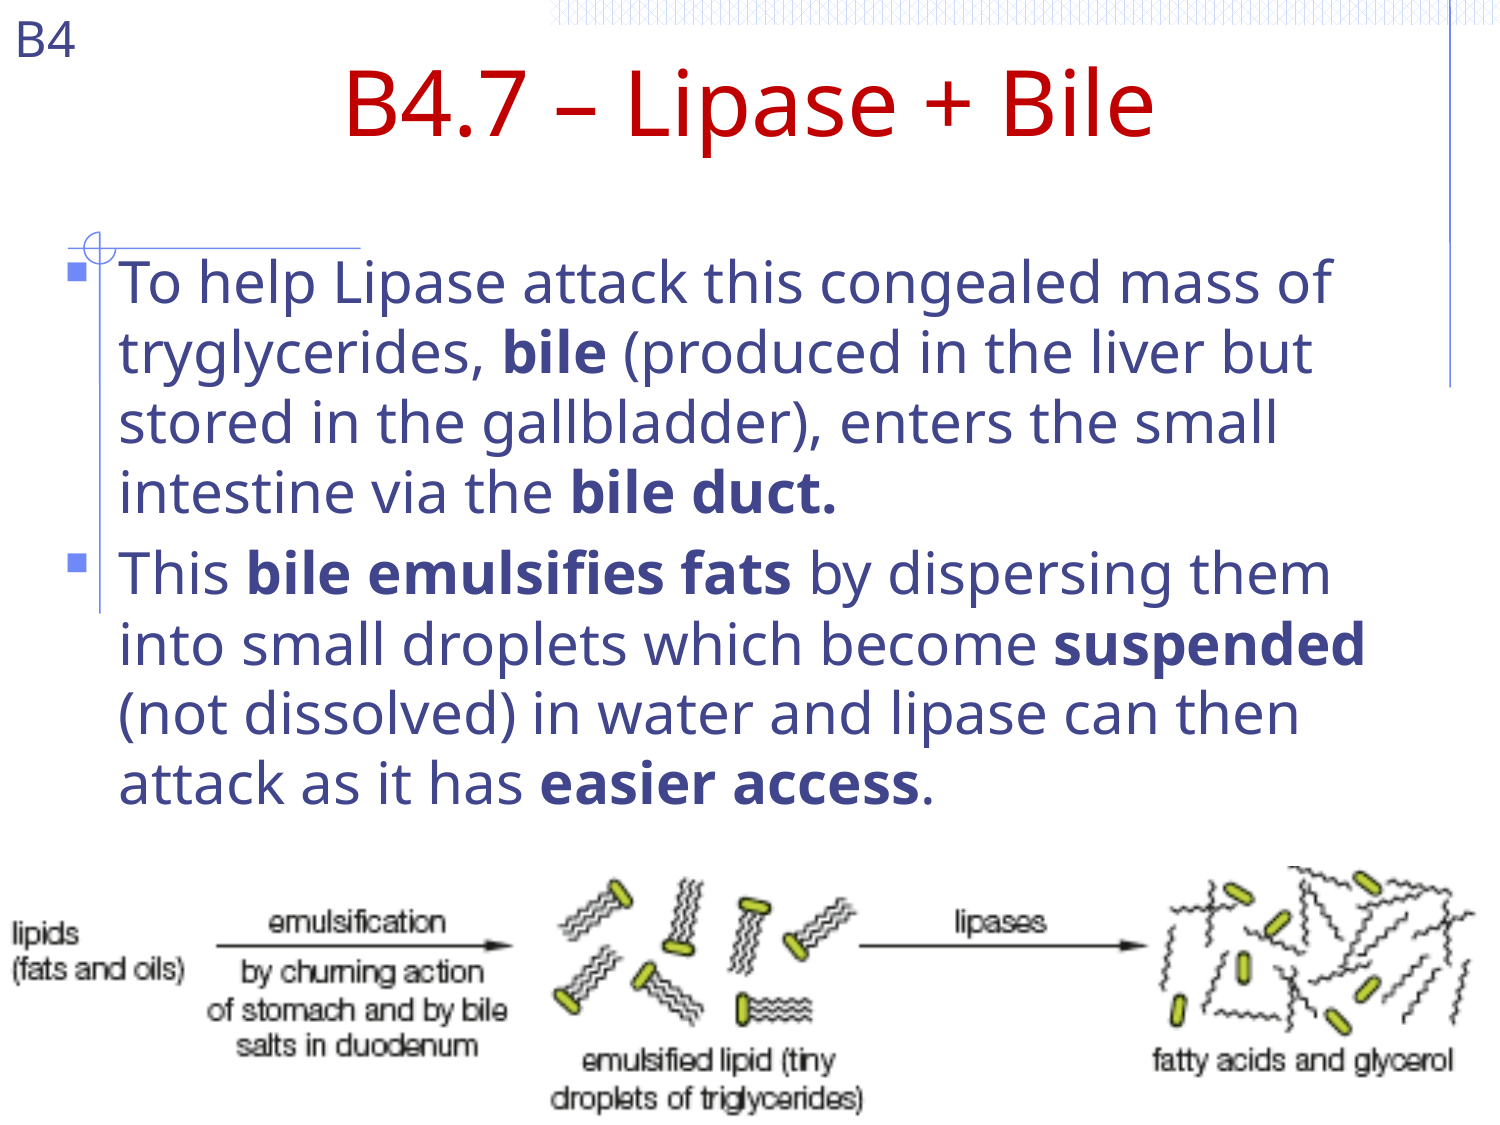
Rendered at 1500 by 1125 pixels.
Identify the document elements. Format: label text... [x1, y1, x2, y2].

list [0, 866, 1500, 1125]
title B4.7 – Lipase + Bile [37, 24, 1463, 163]
text_box To help Lipase attack this congealed mass of tryglycerides, bile (produced in the liver but stored in the gallbladder), enters the small intestine via the bile duct. This bile emulsifies fats by dispersing them into small droplets which become suspended (not dissolved) in water and lipase can then attack as it has easier access. [47, 237, 1461, 865]
